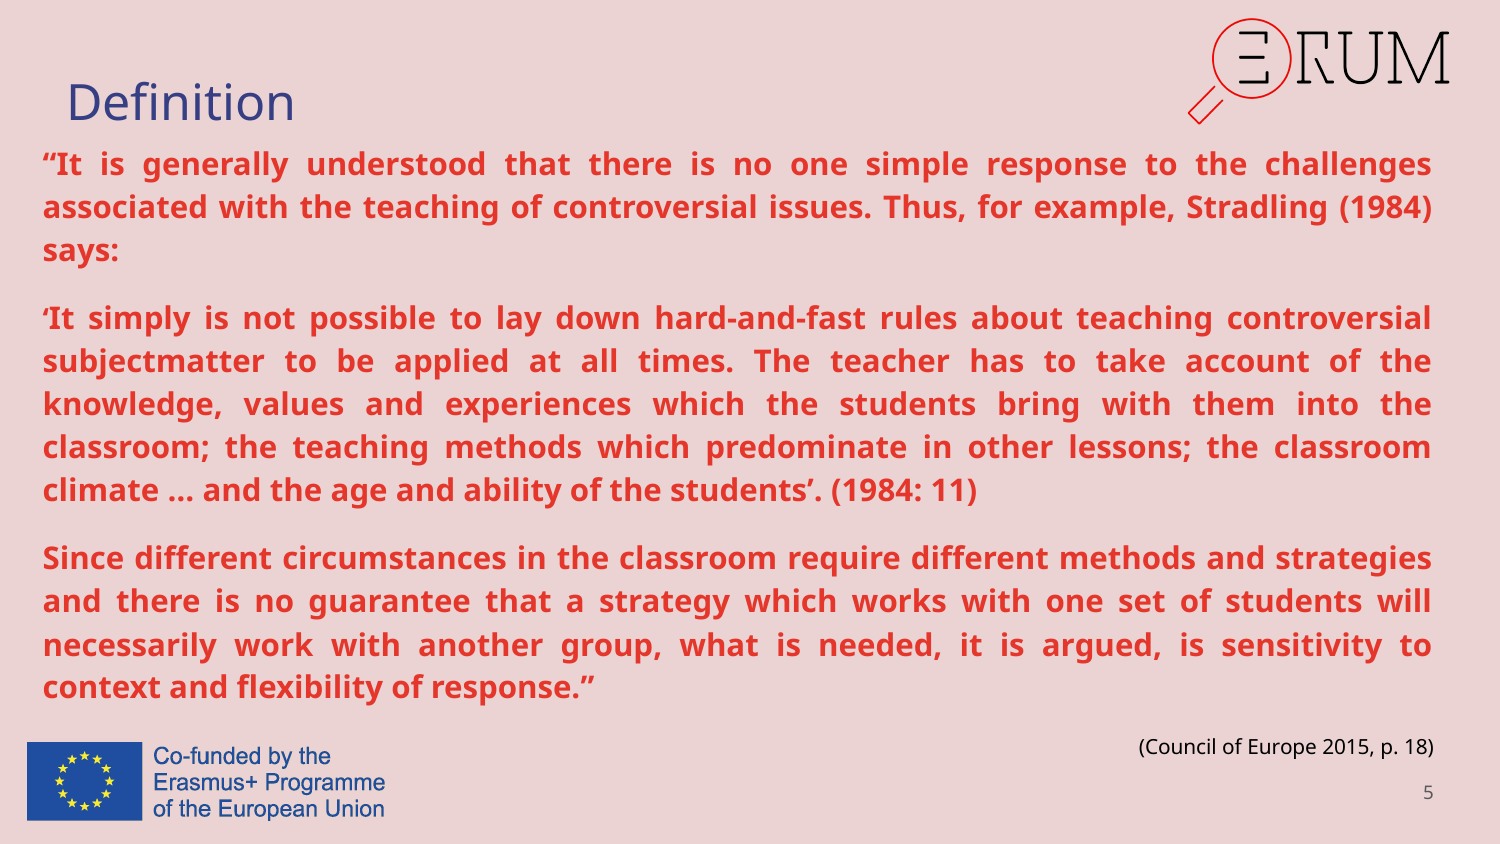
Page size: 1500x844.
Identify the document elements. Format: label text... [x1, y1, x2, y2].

slide_number 5 [1358, 761, 1449, 826]
title Definition [51, 55, 1168, 150]
picture [27, 742, 385, 821]
list “It is generally understood that there is no one simple response to the challenges associated with the teaching of controversial issues. Thus, for example, Stradling (1984) says: ‘It simply is not possible to lay down hard-and-fast rules about teaching controversial subjectmatter to be applied at all times. The teacher has to take account of the knowledge, values and experiences which the students bring with them into the classroom; the teaching methods which predominate in other lessons; the classroom climate … and the age and ability of the students’. (1984: 11) Since different circumstances in the classroom require different methods and strategies and there is no guarantee that a strategy which works with one set of students will necessarily work with another group, what is needed, it is argued, is sensitivity to context and flexibility of response.” (Council of Europe 2015, p. 18) [27, 169, 1449, 729]
picture [1136, 0, 1500, 137]
